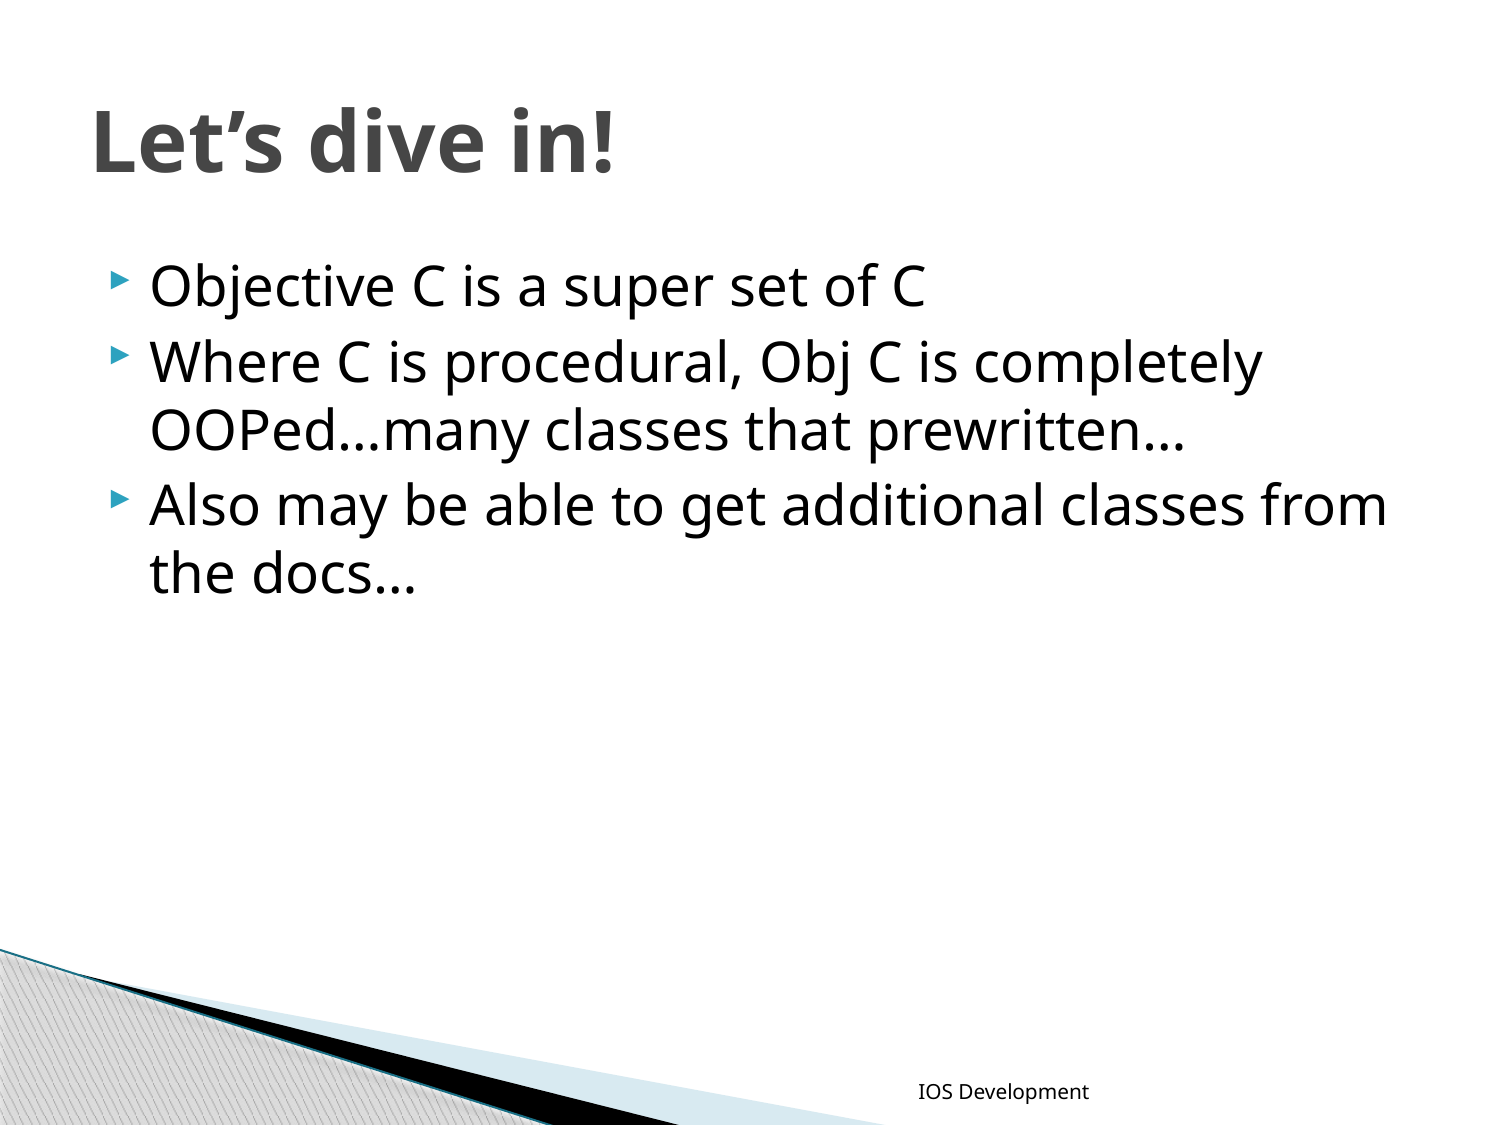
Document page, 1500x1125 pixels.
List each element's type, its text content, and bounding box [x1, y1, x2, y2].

title Let’s dive in! [75, 45, 1425, 233]
list Objective C is a super set of C Where C is procedural, Obj C is completely OOPed…many classes that prewritten… Also may be able to get additional classes from the docs… [75, 243, 1425, 986]
footer IOS Development [718, 1051, 1105, 1112]
